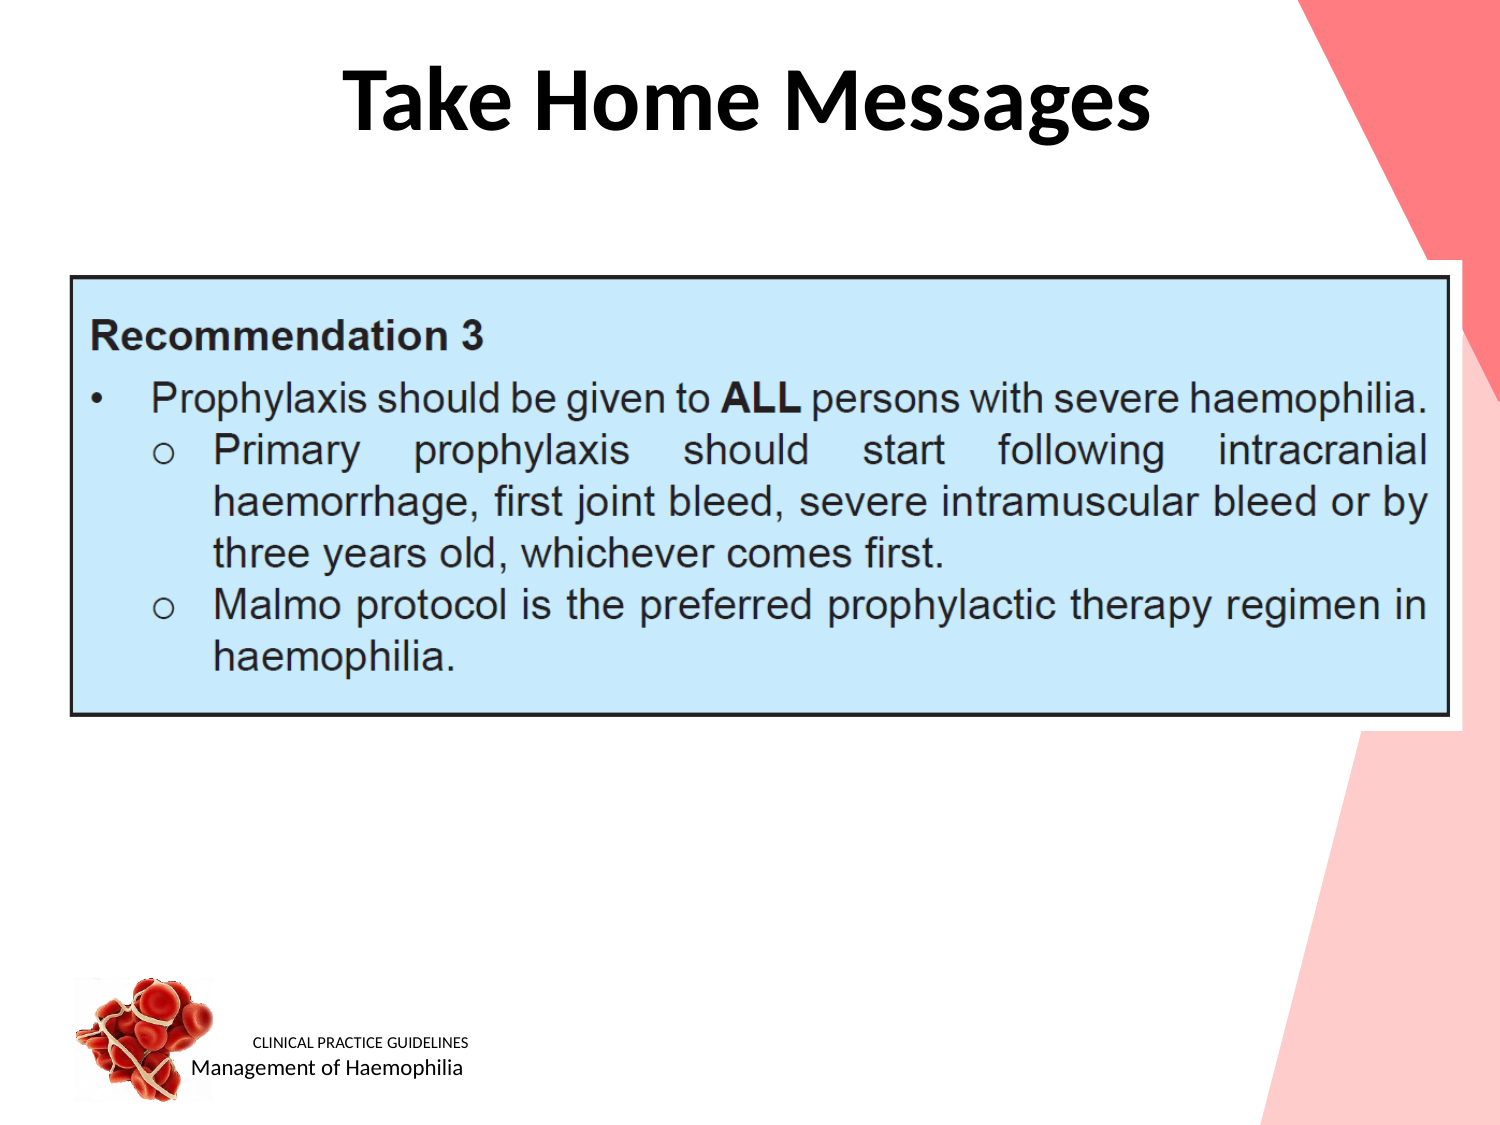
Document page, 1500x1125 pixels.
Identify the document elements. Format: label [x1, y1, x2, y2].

picture [58, 260, 1463, 731]
text_box [74, 0, 1500, 1125]
